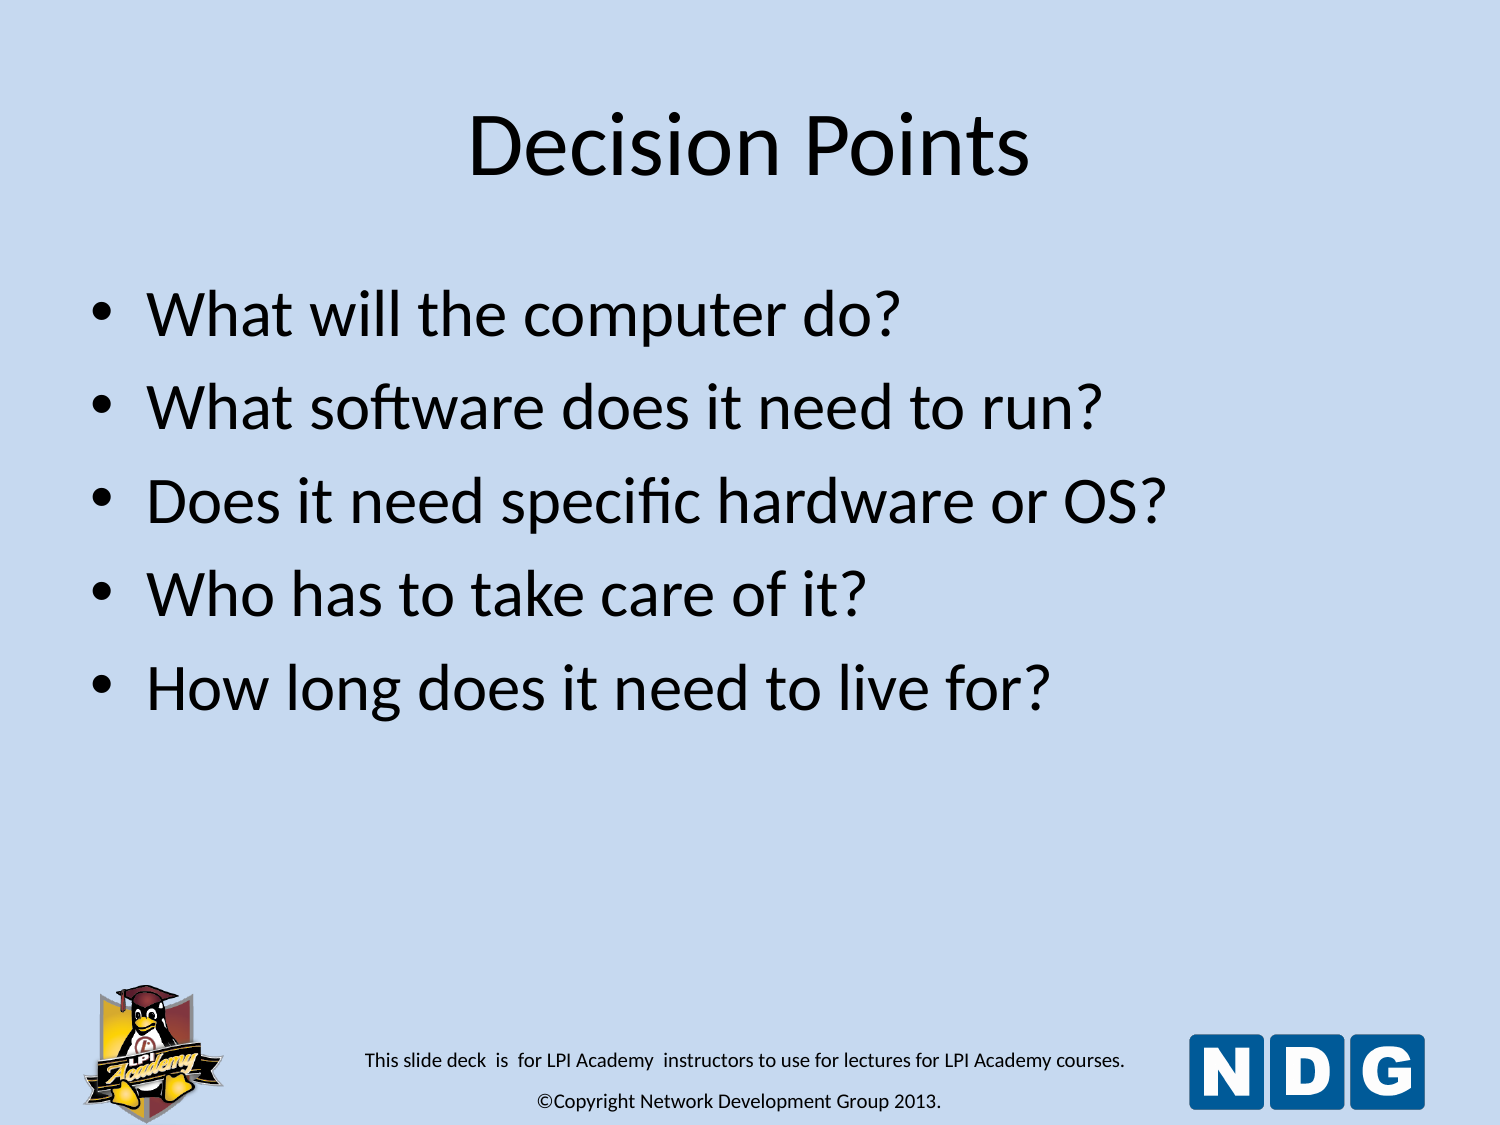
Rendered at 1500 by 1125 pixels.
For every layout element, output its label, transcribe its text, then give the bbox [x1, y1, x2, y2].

picture [75, 1005, 229, 1125]
list What will the computer do? What software does it need to run? Does it need specific hardware or OS? Who has to take care of it? How long does it need to live for? [75, 262, 1425, 1005]
title Decision Points [75, 45, 1425, 233]
picture [1189, 1034, 1425, 1110]
